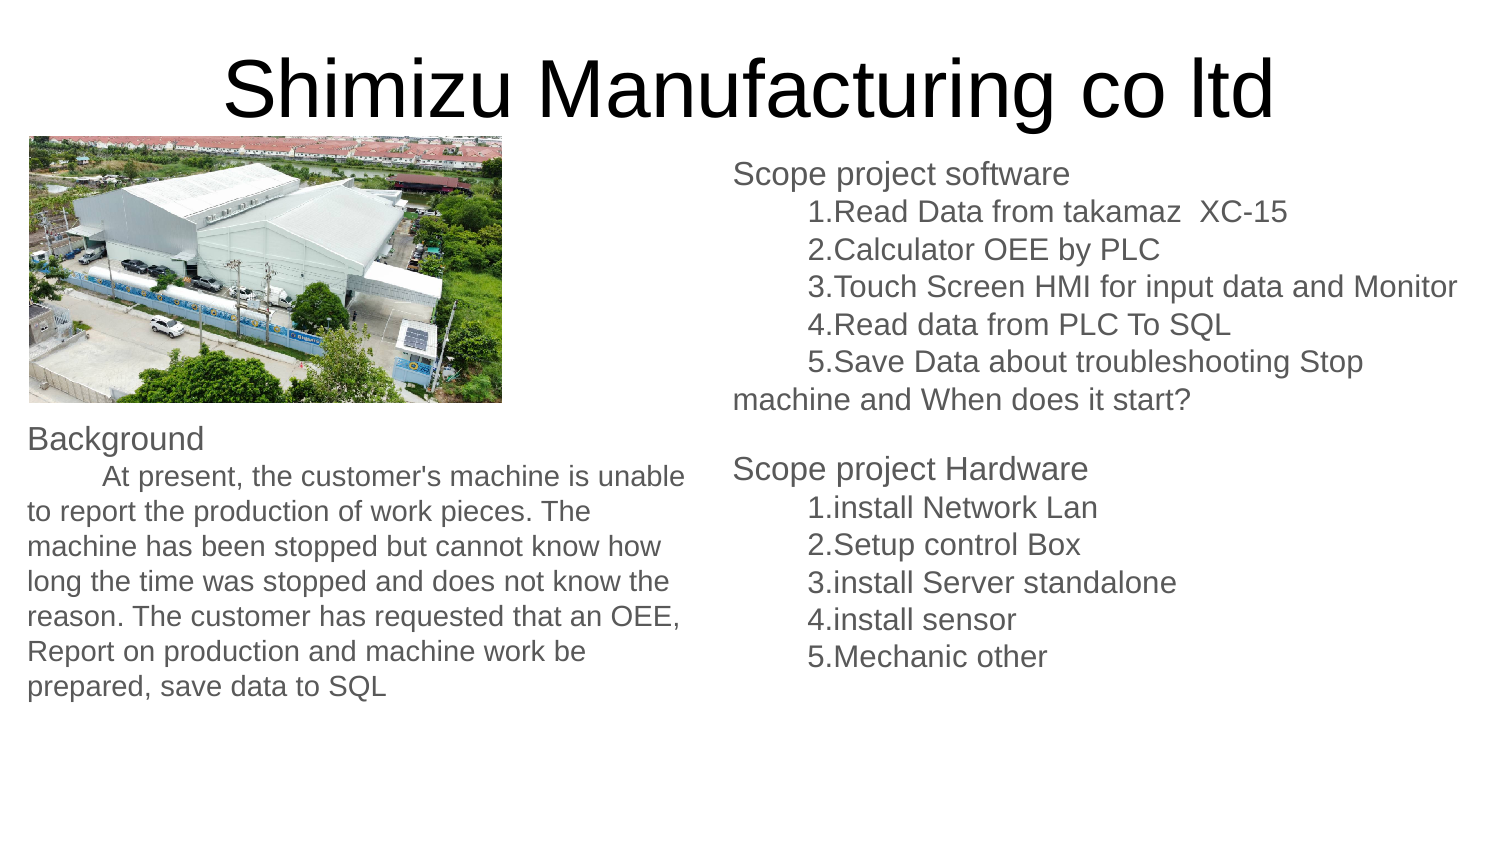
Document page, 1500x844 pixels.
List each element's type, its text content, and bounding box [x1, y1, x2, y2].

picture [29, 136, 503, 403]
text_box Scope project Hardware 1.install Network Lan 2.Setup control Box 3.install Server standalone 4.install sensor 5.Mechanic other [717, 432, 1411, 735]
title Shimizu Manufacturing co ltd [51, 18, 1449, 149]
text_box Scope project software 1.Read Data from takamaz XC-15 2.Calculator OEE by PLC 3.Touch Screen HMI for input data and Monitor 4.Read data from PLC To SQL 5.Save Data about troubleshooting Stop machine and When does it start? [717, 136, 1485, 522]
text_box Background At present, the customer's machine is unable to report the production of work pieces. The machine has been stopped but cannot know how long the time was stopped and does not know the reason. The customer has requested that an OEE, Report on production and machine work be prepared, save data to SQL [11, 402, 706, 763]
